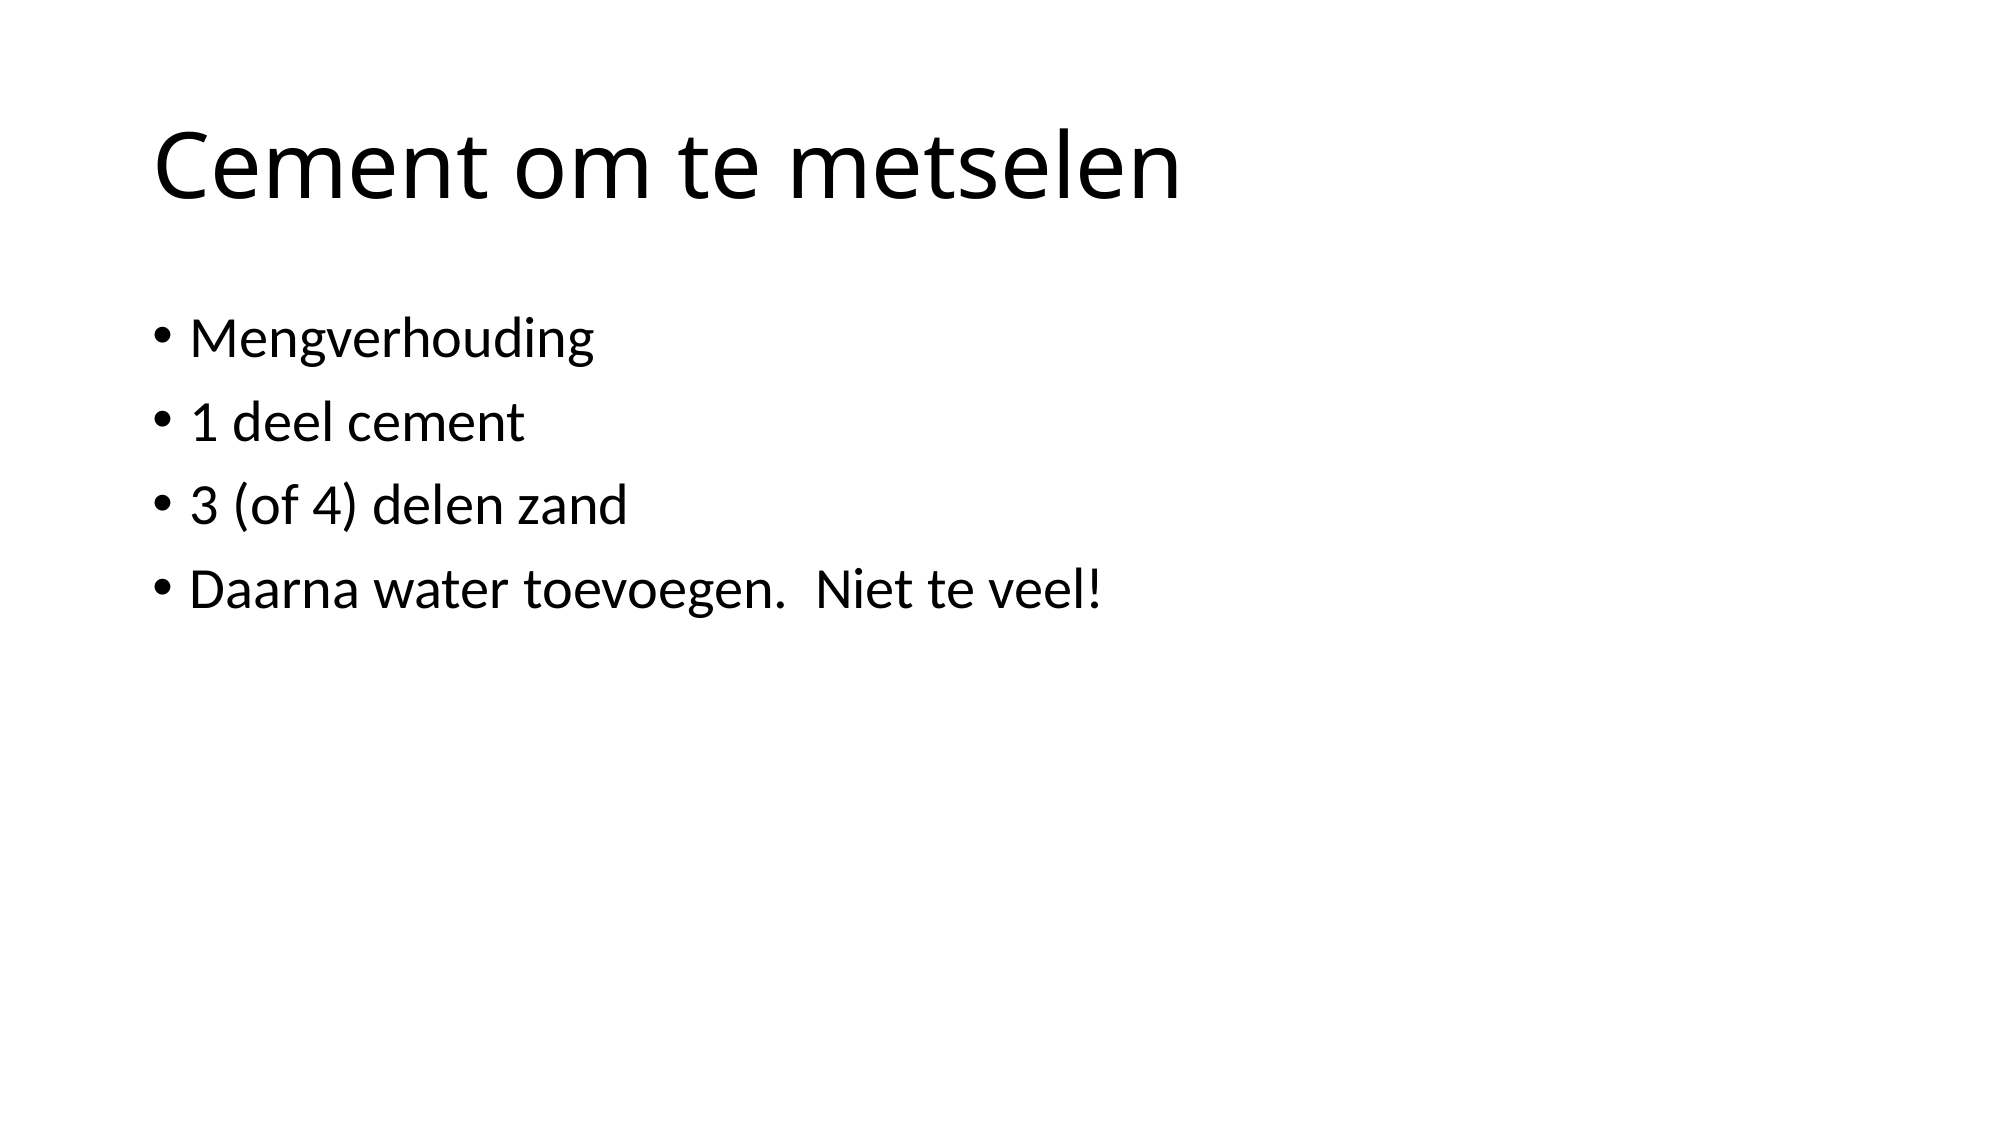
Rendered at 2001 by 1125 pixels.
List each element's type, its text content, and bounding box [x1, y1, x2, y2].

title Cement om te metselen [137, 59, 1863, 278]
list Mengverhouding 1 deel cement 3 (of 4) delen zand Daarna water toevoegen. Niet te veel! [137, 299, 1863, 1014]
